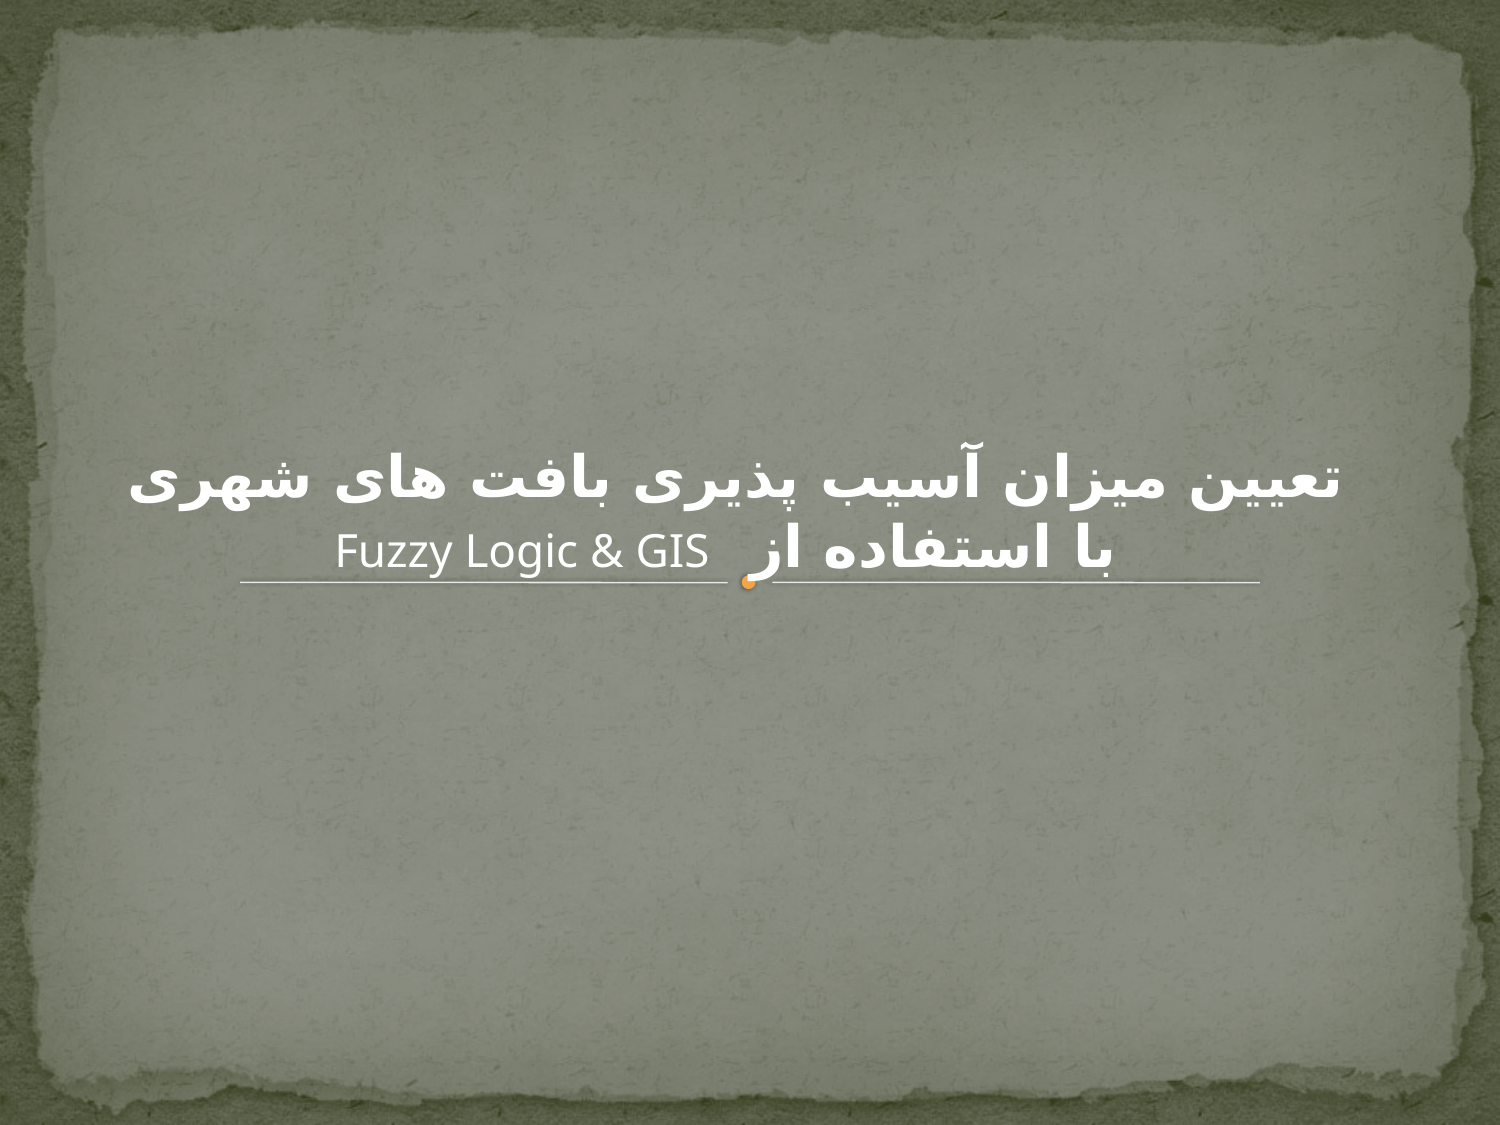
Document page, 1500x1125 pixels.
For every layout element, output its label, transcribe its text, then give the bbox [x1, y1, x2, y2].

text_box تعیین میزان آسیب پذیری بافت های شهری با استفاده از Fuzzy Logic & GIS [112, 431, 1359, 632]
